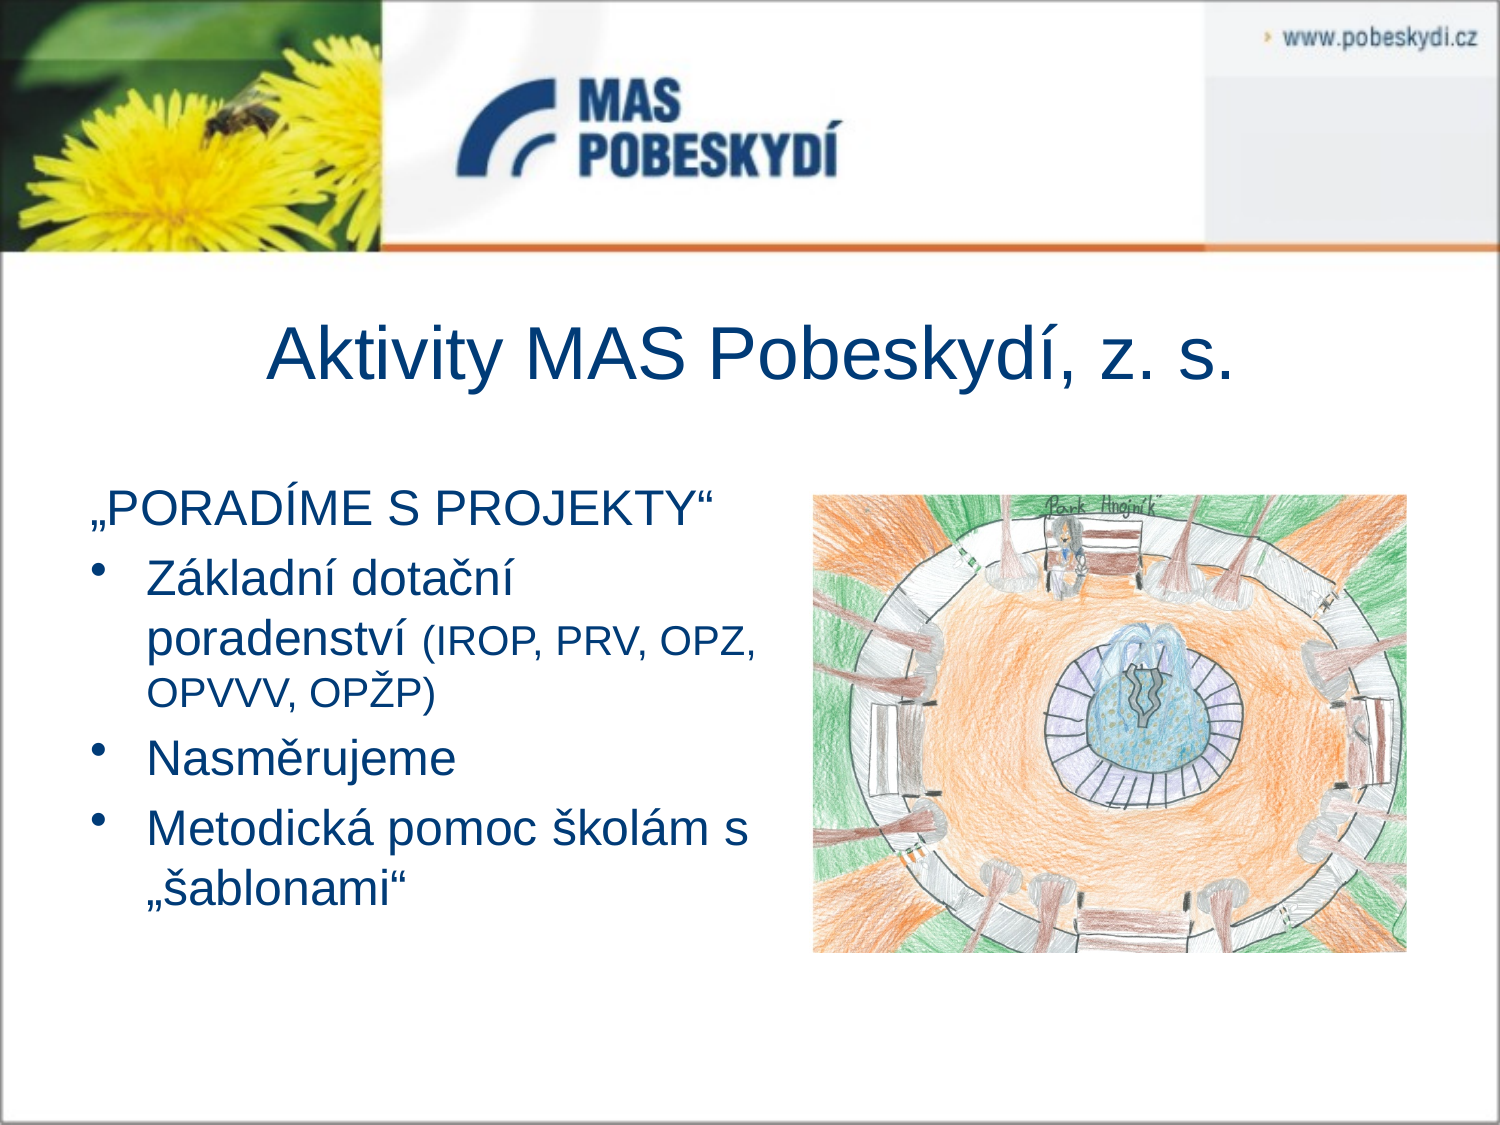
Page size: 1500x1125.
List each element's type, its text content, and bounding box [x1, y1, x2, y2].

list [808, 491, 1407, 953]
list „PORADÍME S PROJEKTY“ Základní dotační poradenství (IROP, PRV, OPZ, OPVVV, OPŽP) Nasměrujeme Metodická pomoc školám s „šablonami“ [74, 467, 786, 1006]
picture [0, 0, 1500, 1125]
title Aktivity MAS Pobeskydí, z. s. [76, 255, 1428, 444]
